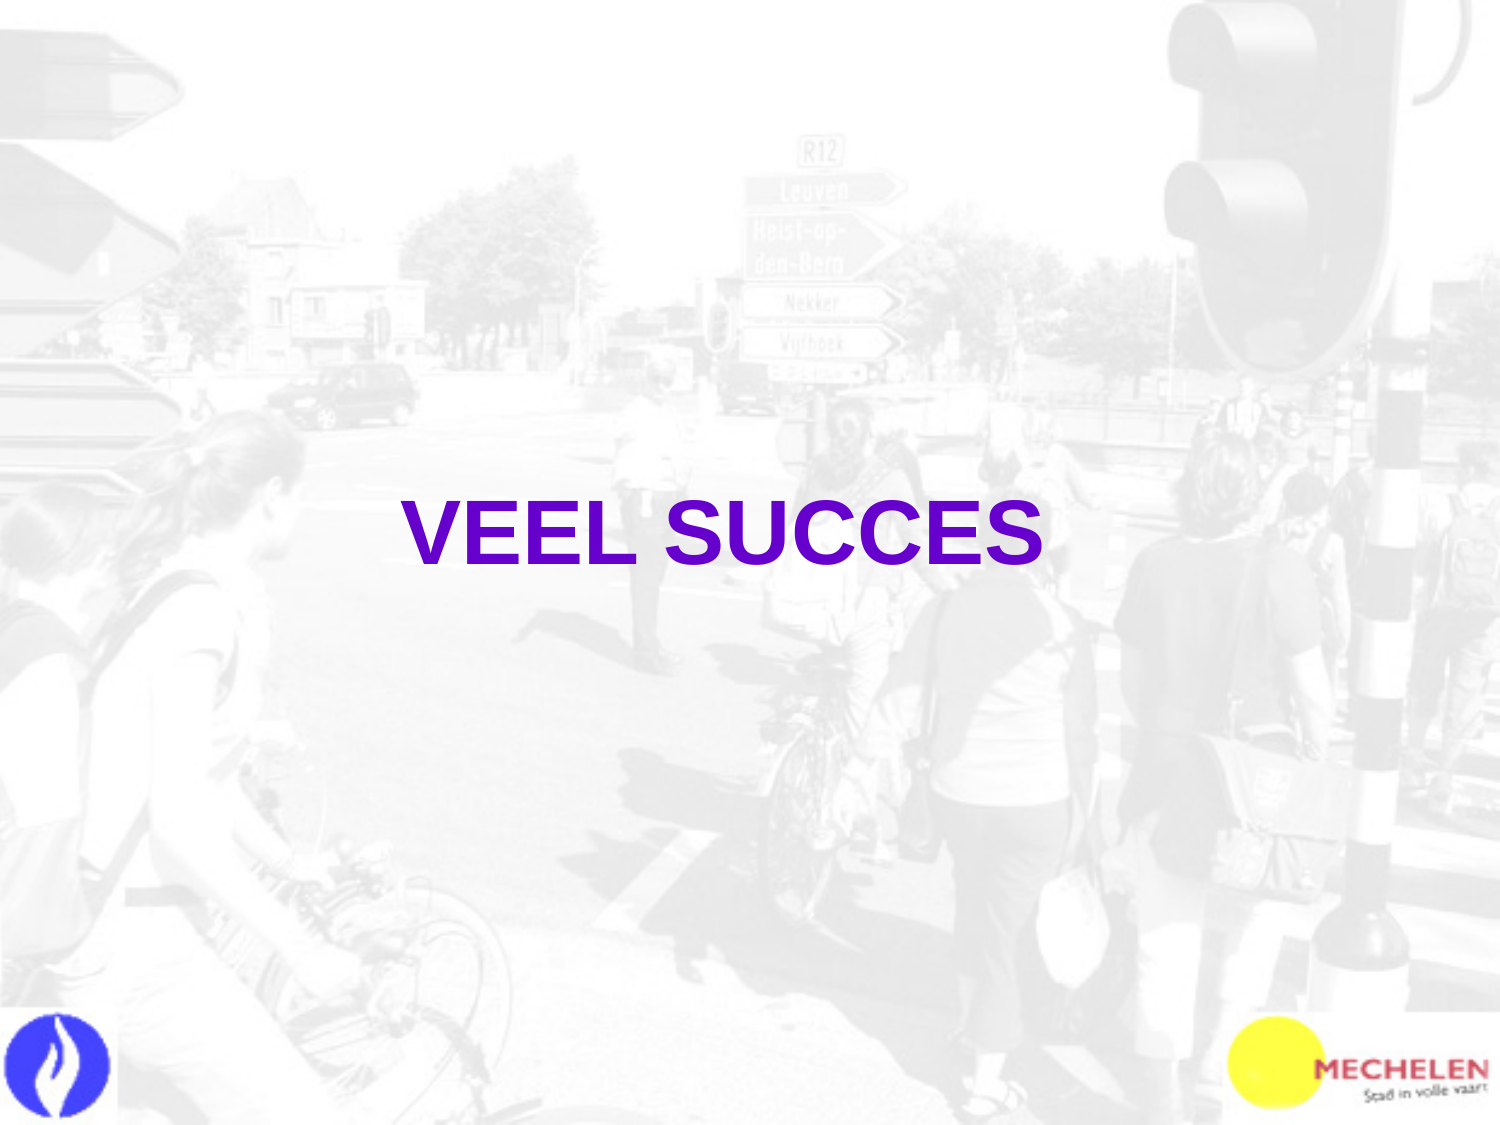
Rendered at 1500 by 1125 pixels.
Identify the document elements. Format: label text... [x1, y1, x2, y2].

text_box VEEL SUCCES [385, 465, 1062, 591]
picture [0, 0, 1500, 1125]
